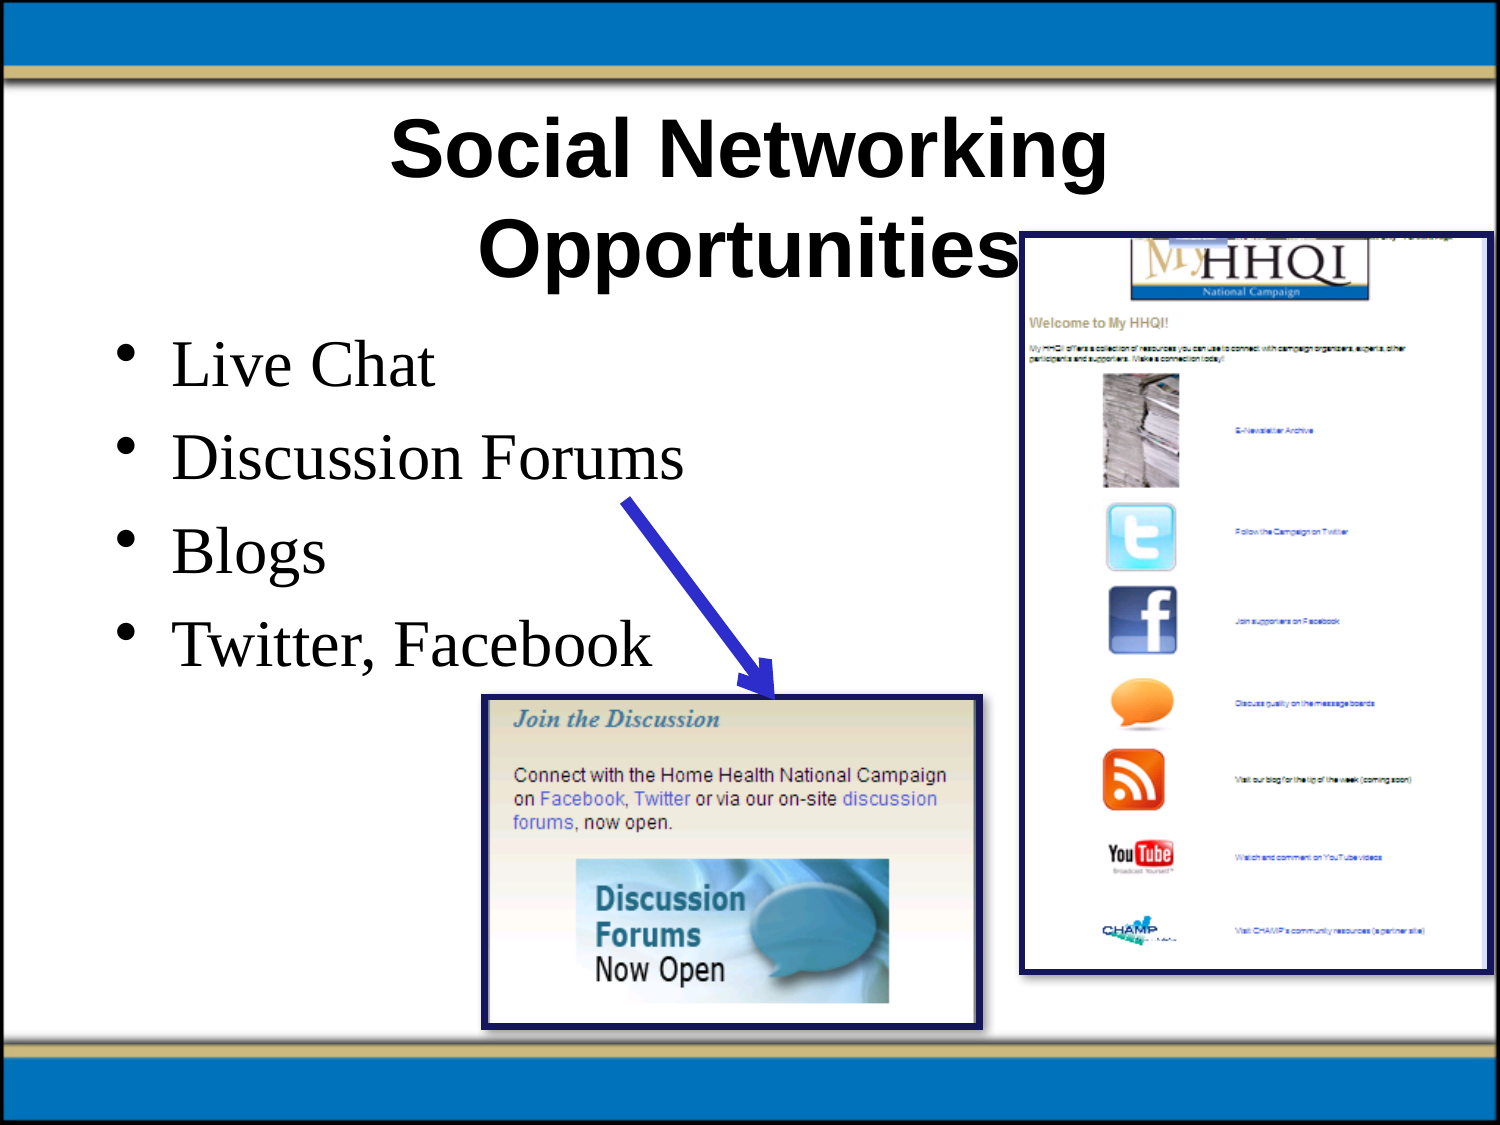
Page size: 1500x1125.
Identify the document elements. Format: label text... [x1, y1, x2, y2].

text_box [487, 237, 1488, 1024]
title Social Networking Opportunities [112, 99, 1388, 288]
picture [0, 0, 1500, 1125]
list Live Chat Discussion Forums Blogs Twitter, Facebook [99, 312, 482, 988]
